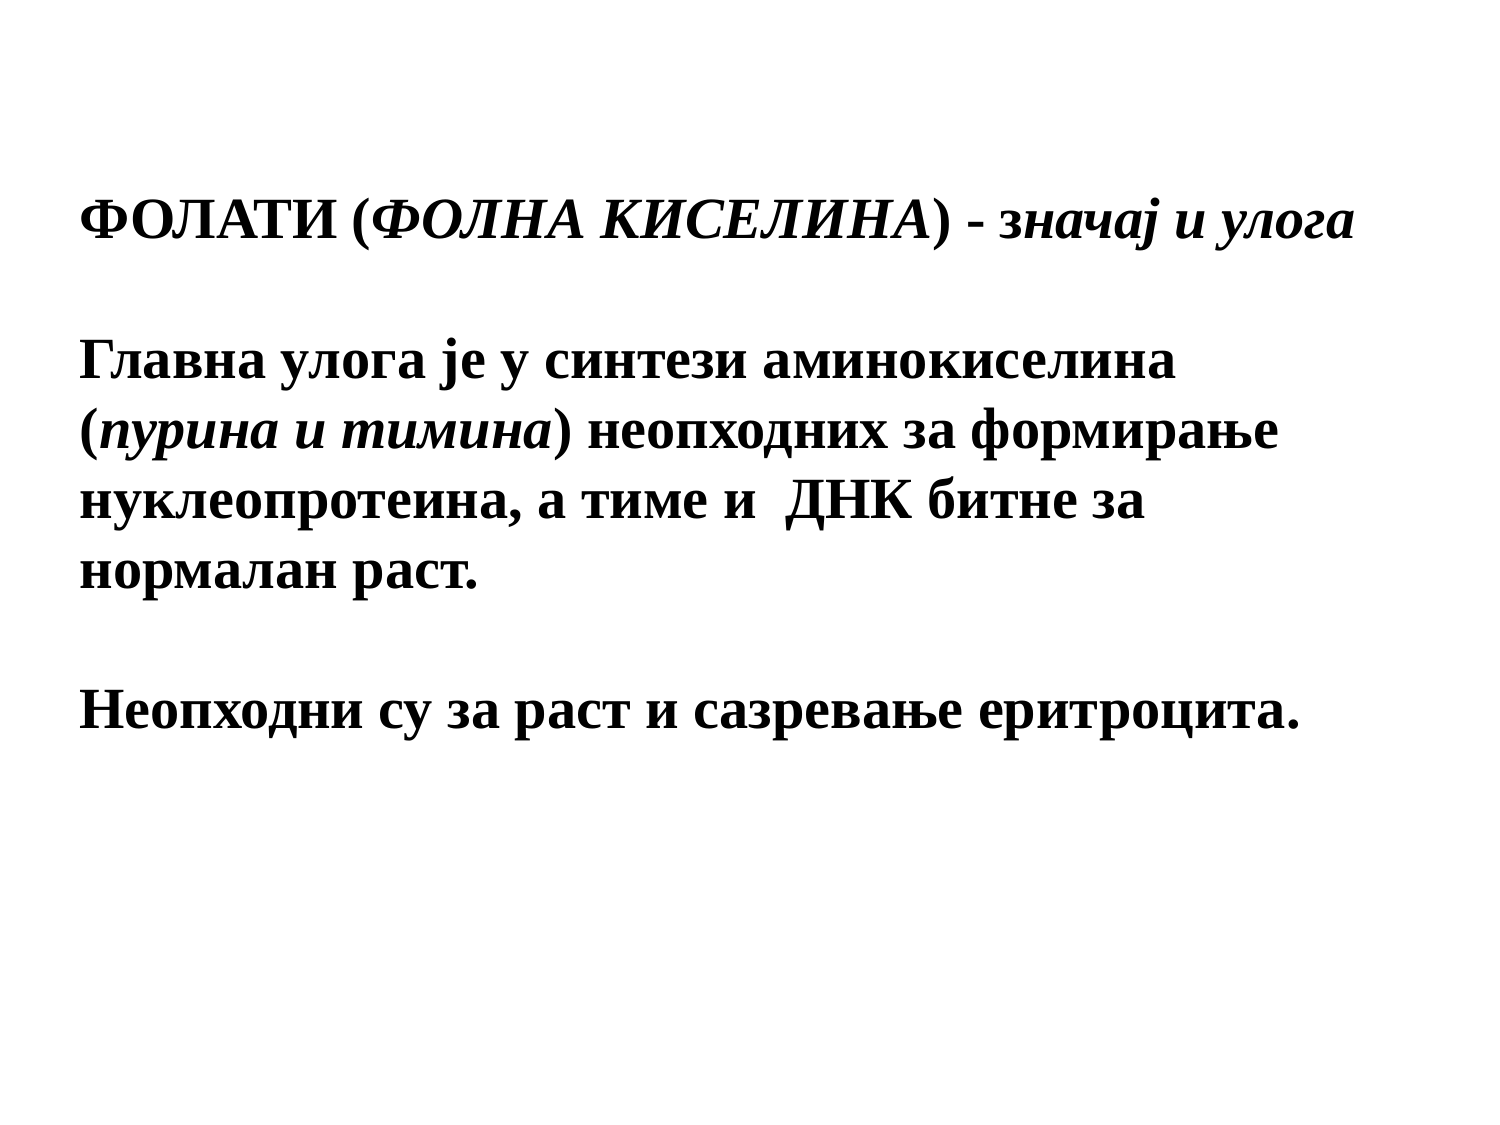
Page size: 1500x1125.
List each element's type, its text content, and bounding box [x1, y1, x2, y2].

text_box ФОЛАТИ (ФОЛНА КИСЕЛИНА) - значај и улога Главна улога је у синтези аминокиселина (пурина и тимина) неопходних за формирање нуклеопротеина, а тиме и ДНК битне за нормалан раст. Неопходни су за раст и сазревање еритроцита. [64, 172, 1378, 818]
